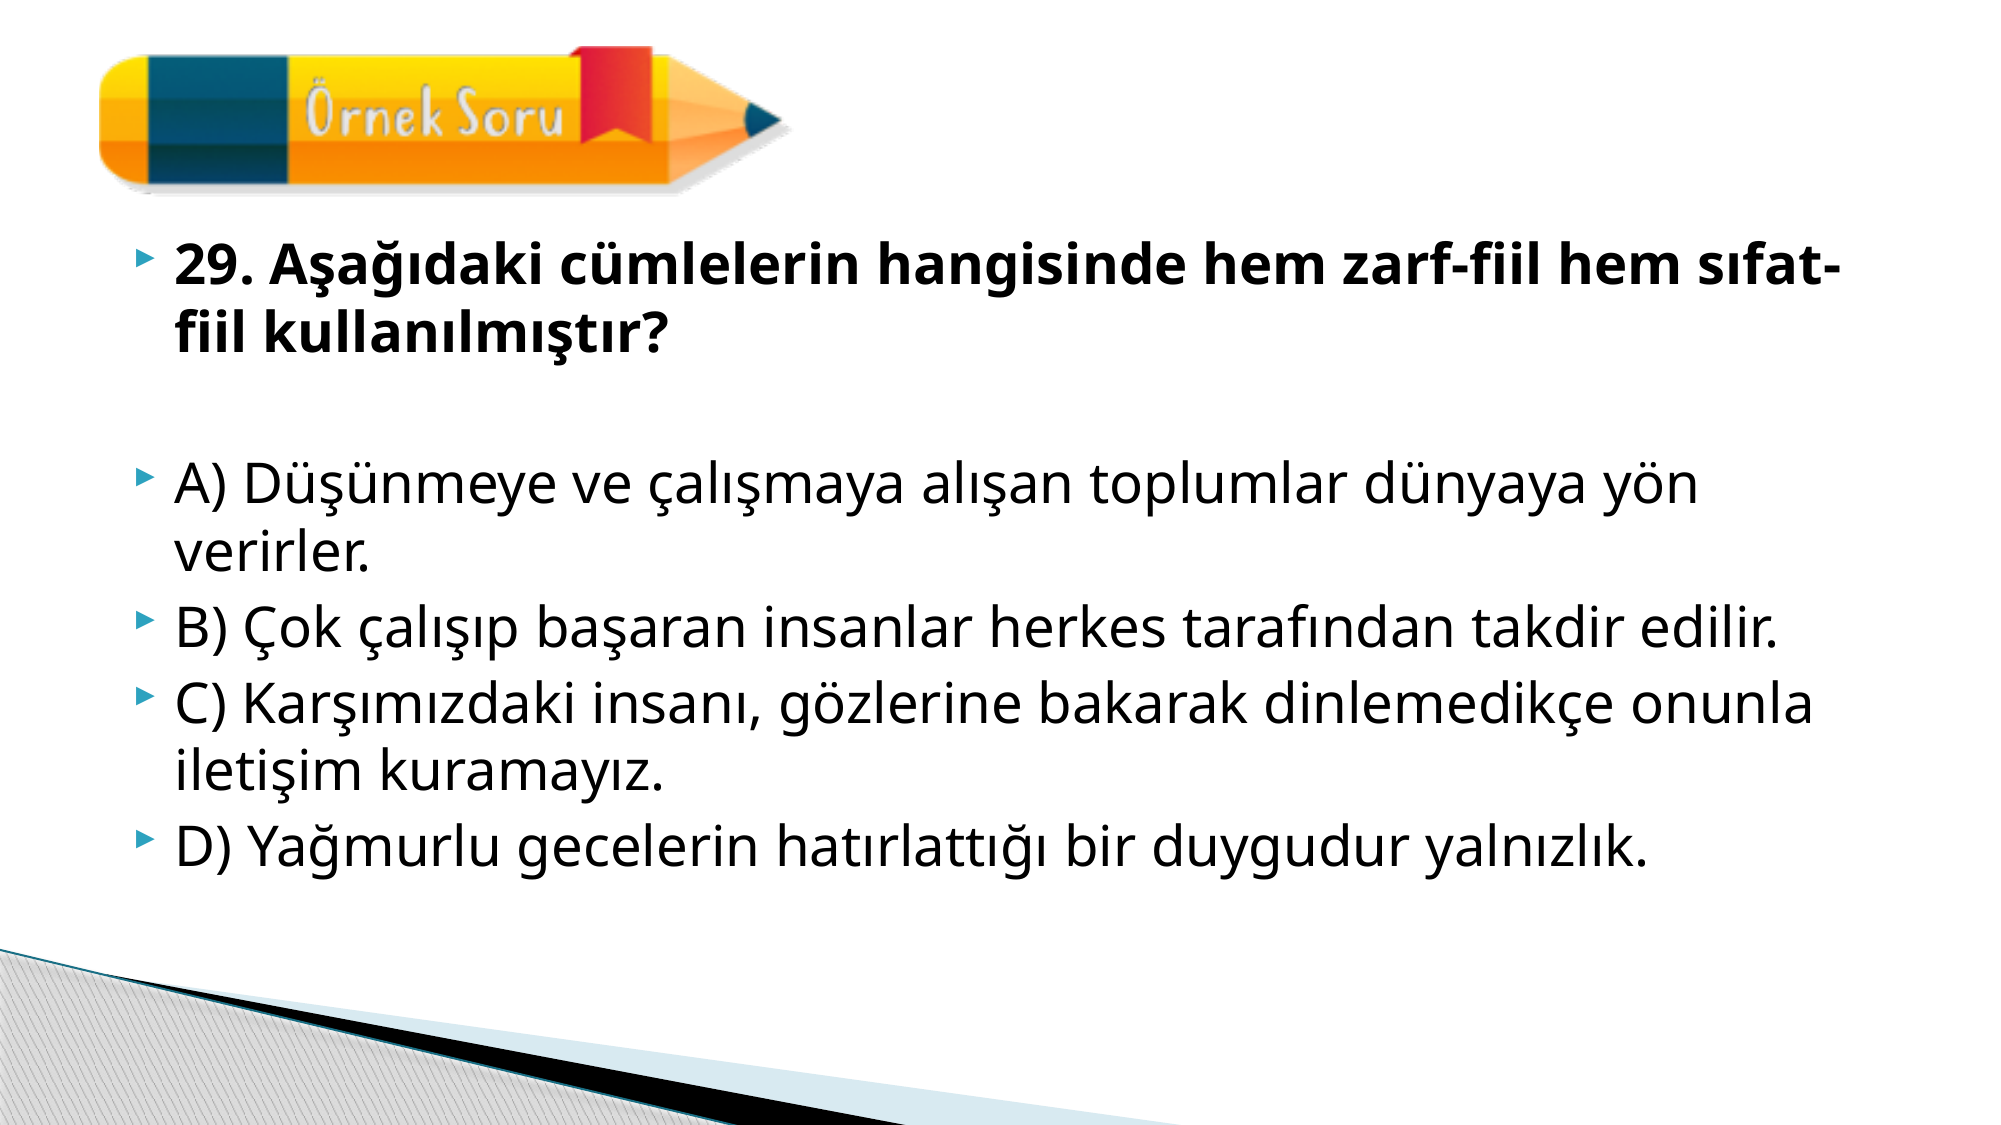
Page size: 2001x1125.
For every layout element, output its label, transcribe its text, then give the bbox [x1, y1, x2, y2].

picture [99, 46, 794, 199]
list 29. Aşağıdaki cümlelerin hangisinde hem zarf-fiil hem sıfat-fiil kullanılmıştır? A) Düşünmeye ve çalışmaya alışan toplumlar dünyaya yön verirler. B) Çok çalışıp başaran insanlar herkes tarafından takdir edilir. C) Karşımızdaki insanı, gözlerine bakarak dinlemedikçe onunla iletişim kuramayız. D) Yağmurlu gecelerin hatırlattığı bir duygudur yalnızlık. [99, 221, 1900, 986]
